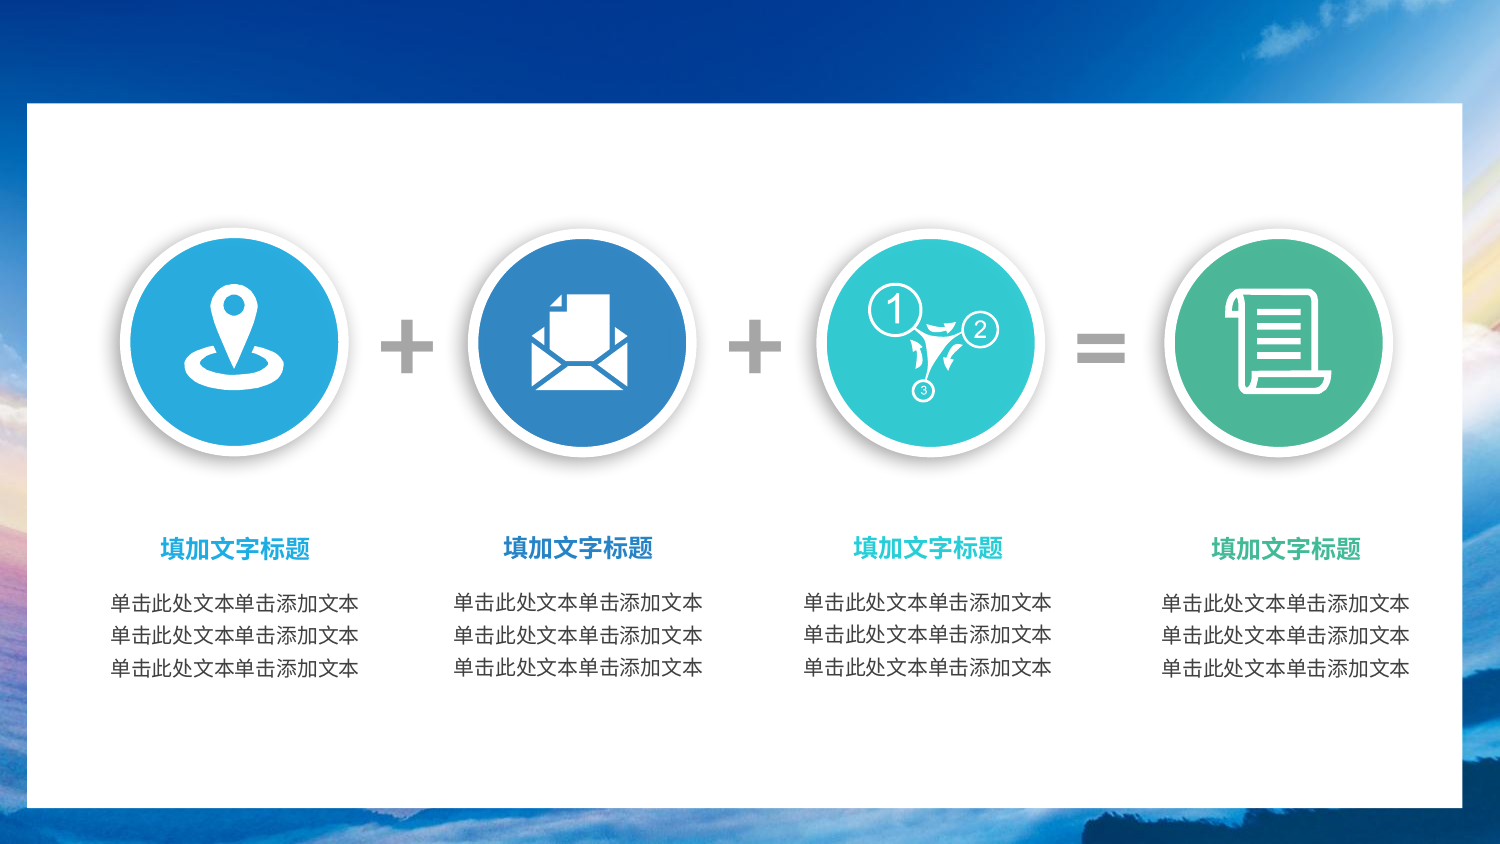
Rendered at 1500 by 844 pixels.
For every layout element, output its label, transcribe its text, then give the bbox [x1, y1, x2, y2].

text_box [531, 294, 628, 390]
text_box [184, 284, 284, 391]
text_box 填加文字标题 [1138, 525, 1435, 564]
text_box + [687, 262, 824, 413]
text_box [476, 233, 687, 453]
text_box 单击此处文本单击添加文本单击此处文本单击添加文本单击此处文本单击添加文本 [107, 575, 362, 681]
text_box 单击此处文本单击添加文本单击此处文本单击添加文本单击此处文本单击添加文本 [1159, 575, 1414, 681]
text_box 填加文字标题 [780, 524, 1077, 563]
text_box + [339, 262, 476, 413]
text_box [1225, 288, 1332, 395]
text_box 单击此处文本单击添加文本单击此处文本单击添加文本单击此处文本单击添加文本 [451, 575, 706, 680]
text_box [124, 232, 339, 452]
text_box [868, 282, 1000, 403]
text_box [824, 233, 1033, 453]
text_box 单击此处文本单击添加文本单击此处文本单击添加文本单击此处文本单击添加文本 [801, 574, 1056, 680]
text_box 填加文字标题 [87, 525, 384, 564]
text_box [1170, 233, 1389, 453]
text_box = [1033, 264, 1170, 415]
picture [0, 0, 1500, 844]
text_box 填加文字标题 [430, 525, 728, 563]
